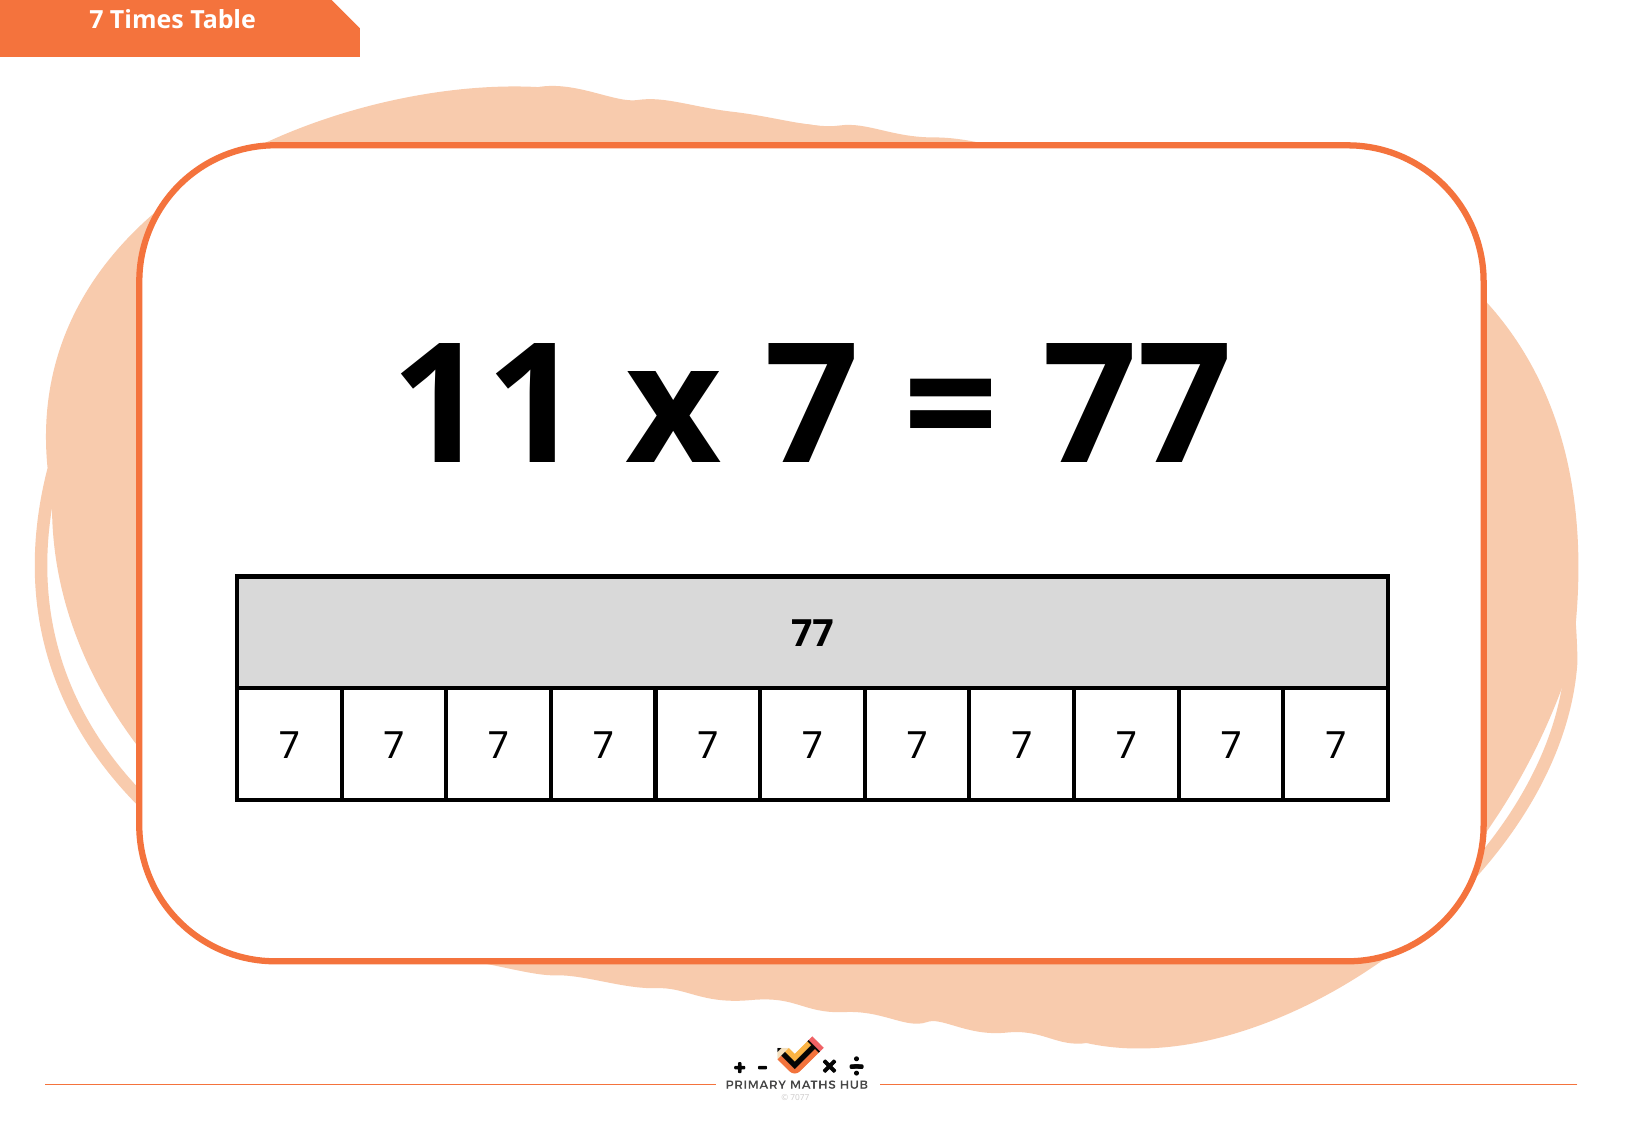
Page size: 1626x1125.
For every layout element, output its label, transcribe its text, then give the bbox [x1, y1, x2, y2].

picture [722, 1034, 872, 1094]
table_cell 7 [1285, 690, 1386, 798]
table_cell 7 [553, 690, 653, 798]
table_cell 7 [762, 690, 863, 798]
text_box 7 Times Table [0, 0, 361, 58]
text_box [39, 214, 155, 799]
text_box [496, 960, 1374, 1044]
table_cell 7 [1076, 690, 1177, 798]
table_cell 7 [867, 690, 967, 798]
table_cell 7 [971, 690, 1072, 798]
table_header 77 [239, 579, 1386, 686]
table_cell 7 [239, 690, 340, 798]
text_box [1479, 300, 1579, 867]
text_box © 7077 [720, 1084, 870, 1110]
table_cell 7 [448, 690, 549, 798]
table_cell 7 [344, 690, 444, 798]
table_cell 7 [658, 690, 758, 798]
text_box [138, 144, 1485, 963]
table_cell 7 [1181, 690, 1281, 798]
text_box 11 x 7 = 77 [140, 288, 1485, 503]
text_box [273, 91, 956, 144]
